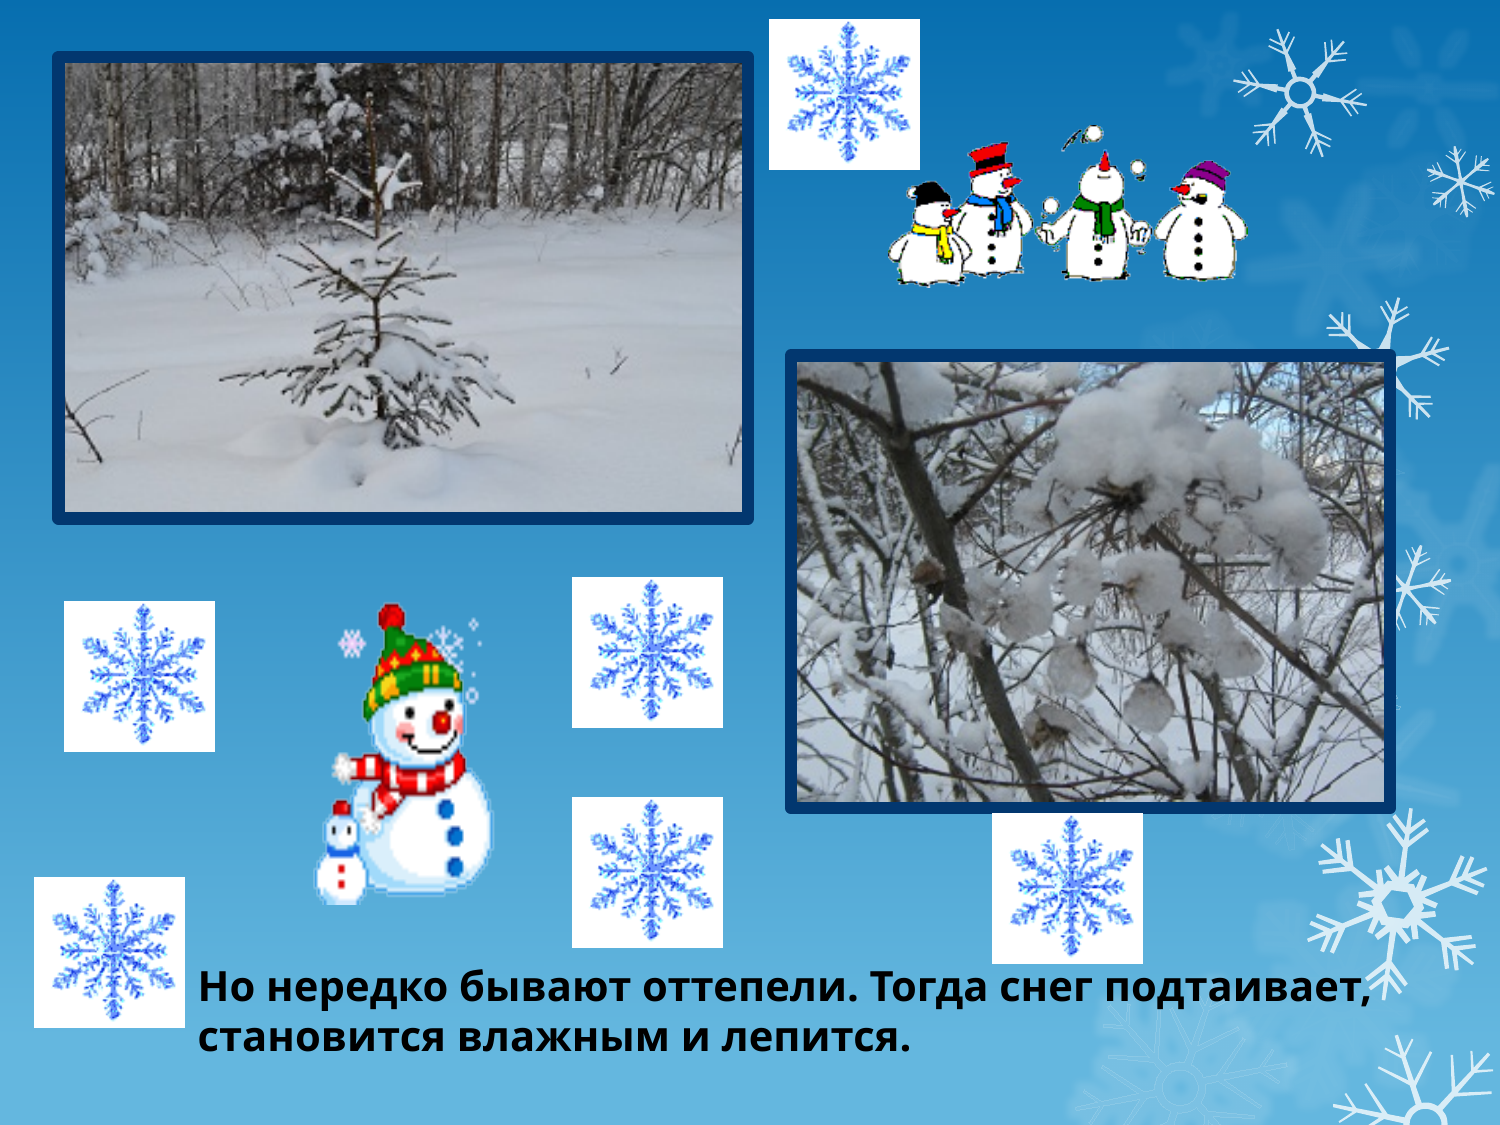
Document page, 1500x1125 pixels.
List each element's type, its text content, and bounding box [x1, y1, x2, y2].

picture [64, 62, 743, 513]
picture [768, 18, 1248, 289]
picture [992, 813, 1144, 965]
picture [796, 361, 1385, 803]
picture [33, 876, 185, 1028]
picture [64, 600, 216, 752]
picture [302, 597, 547, 906]
text_box Но нередко бывают оттепели. Тогда снег подтаивает, становится влажным и лепится. [183, 952, 1500, 1068]
picture [572, 796, 724, 948]
picture [572, 577, 724, 729]
